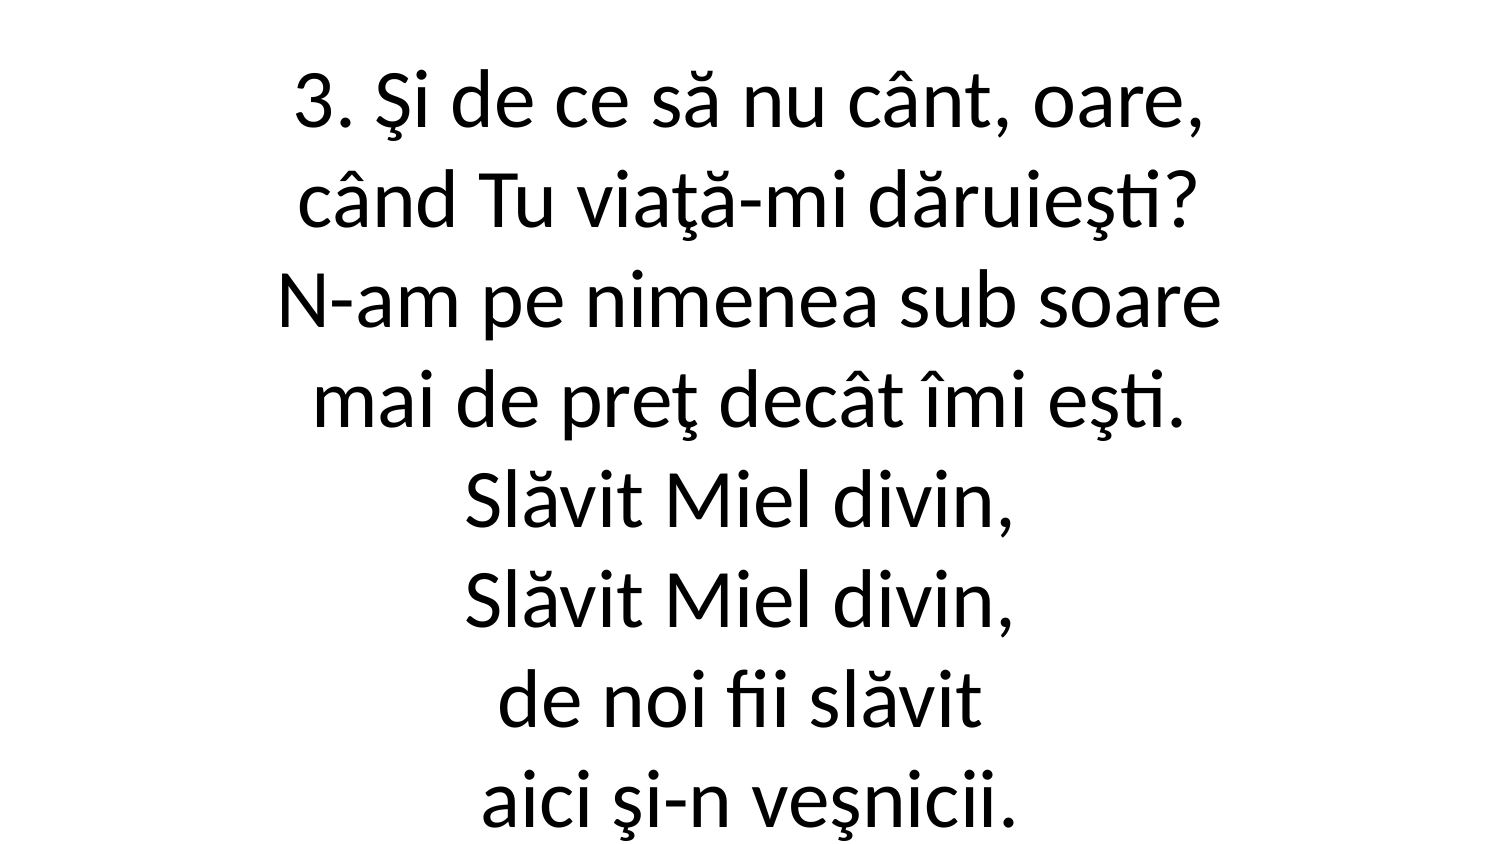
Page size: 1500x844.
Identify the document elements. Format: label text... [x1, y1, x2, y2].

text_box 3. Şi de ce să nu cânt, oare, când Tu viaţă-mi dăruieşti? N-am pe nimenea sub soare mai de preţ decât îmi eşti. Slăvit Miel divin, Slăvit Miel divin, de noi fii slăvit aici şi-n veşnicii. [261, 0, 1239, 844]
